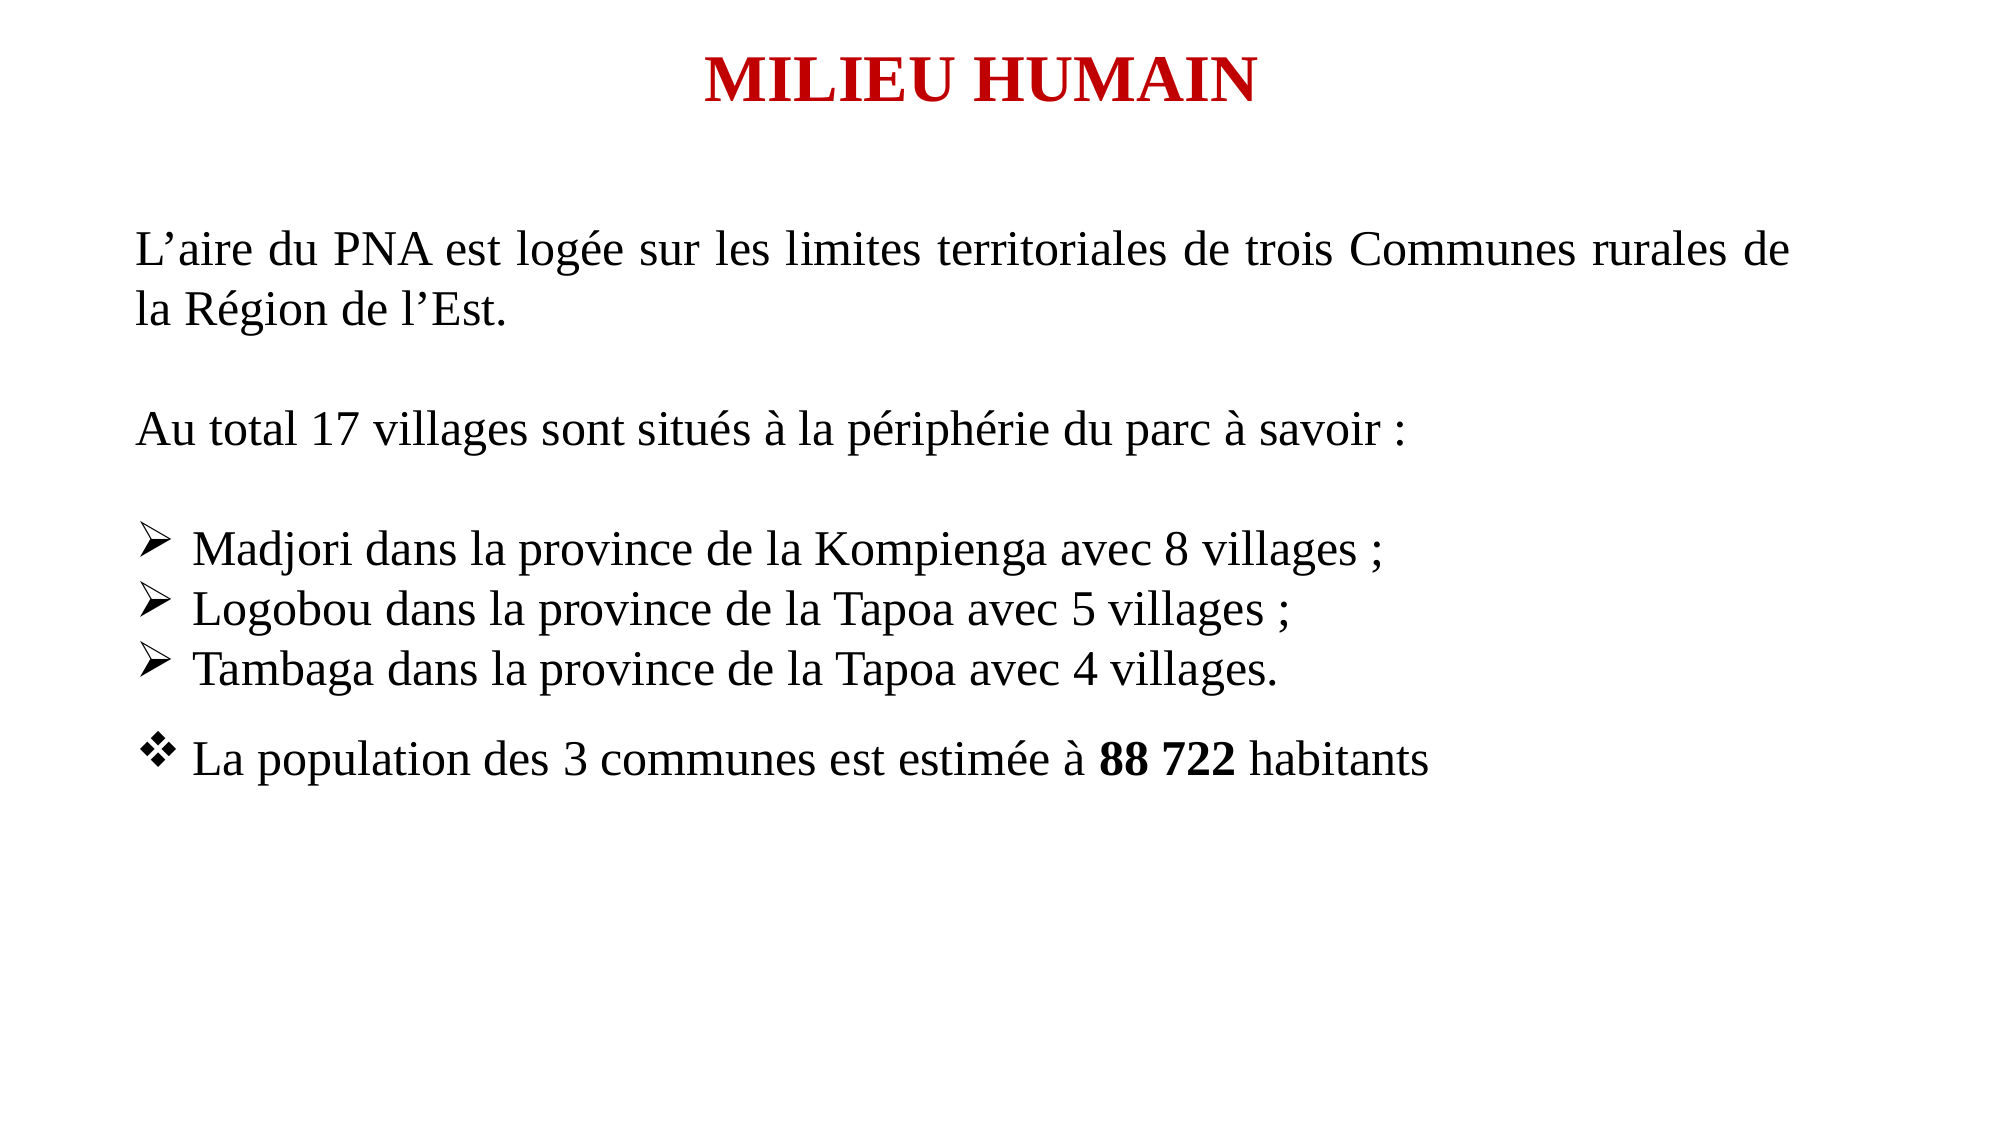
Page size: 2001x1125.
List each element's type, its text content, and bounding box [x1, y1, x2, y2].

title MILIEU HUMAIN [428, 29, 1500, 120]
text_box L’aire du PNA est logée sur les limites territoriales de trois Communes rurales de la Région de l’Est. Au total 17 villages sont situés à la périphérie du parc à savoir : Madjori dans la province de la Kompienga avec 8 villages ; Logobou dans la province de la Tapoa avec 5 villages ; Tambaga dans la province de la Tapoa avec 4 villages. La population des 3 communes est estimée à 88 722 habitants [121, 207, 1808, 793]
